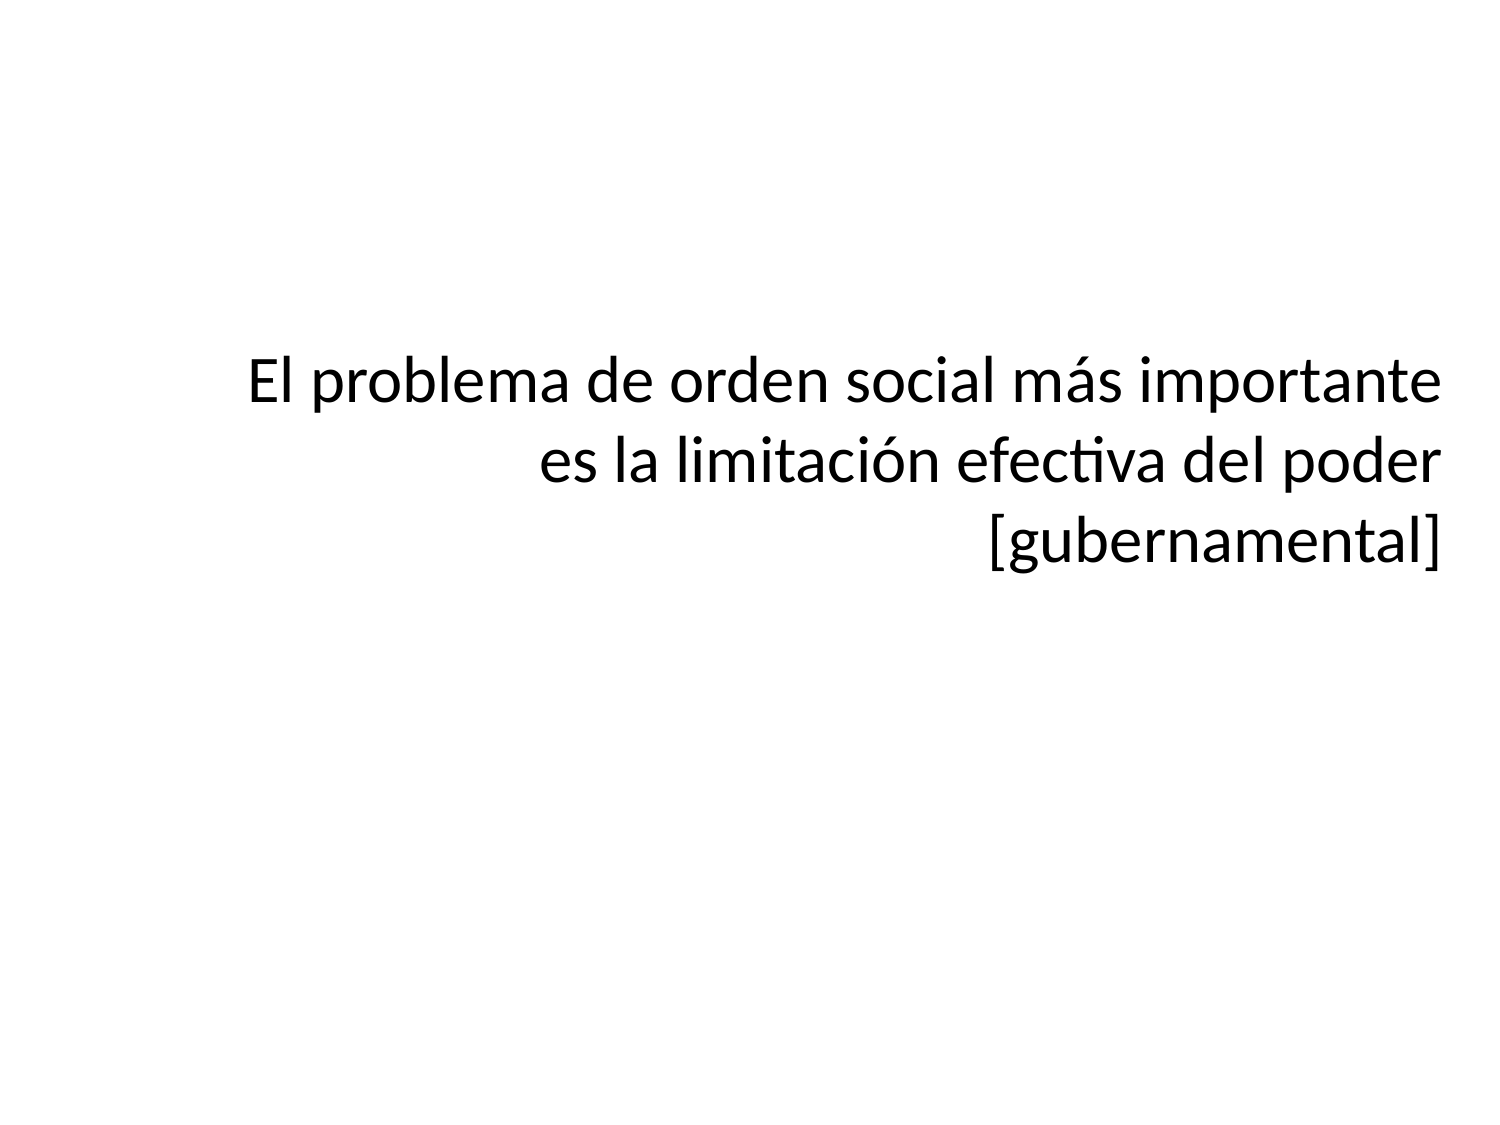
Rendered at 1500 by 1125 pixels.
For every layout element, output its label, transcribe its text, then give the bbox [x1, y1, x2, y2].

title El problema de orden social más importante es la limitación efectiva del poder [gubernamental] [218, 255, 1459, 658]
